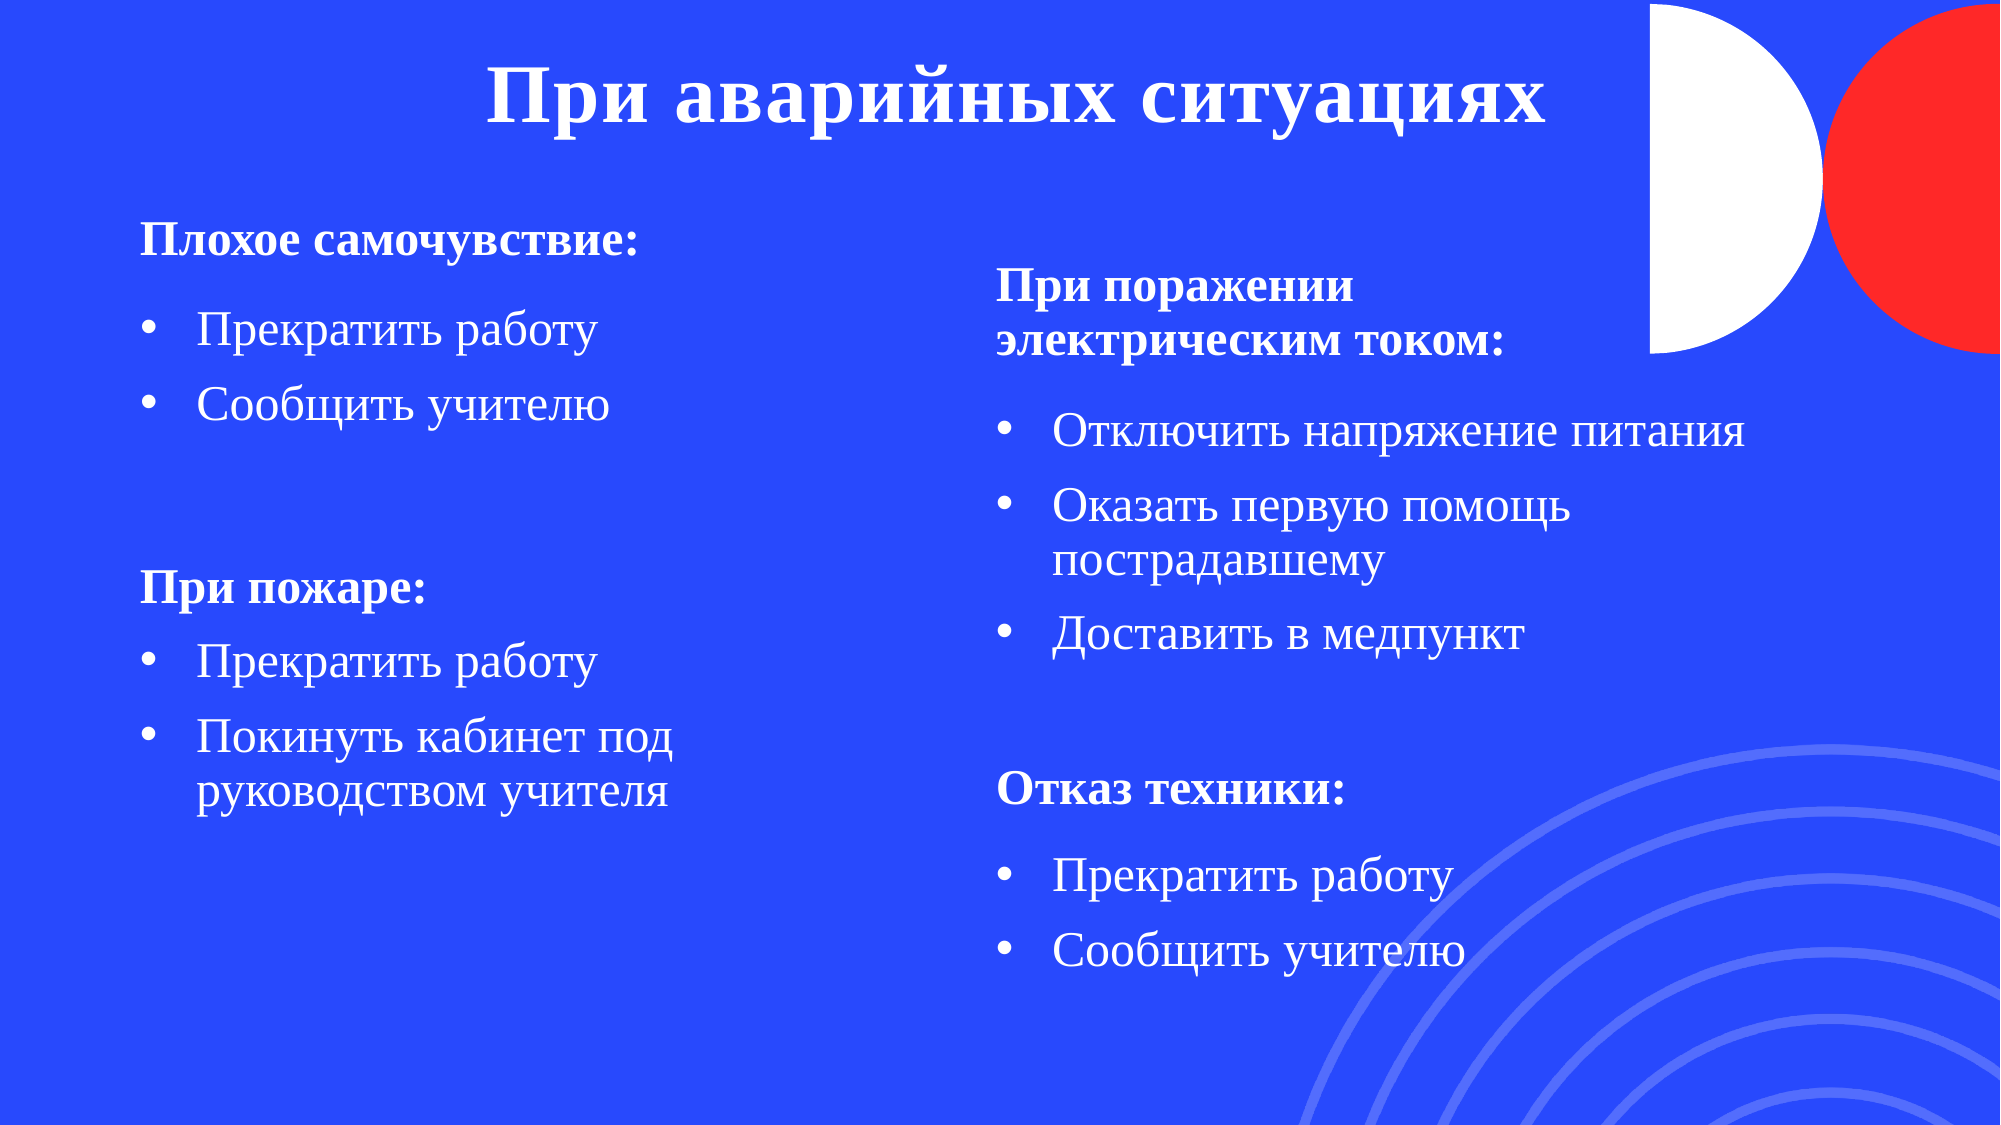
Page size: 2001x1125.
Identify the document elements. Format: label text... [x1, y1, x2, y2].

list Плохое самочувствие: [139, 212, 687, 317]
list Отказ техники: [995, 775, 1543, 848]
list Прекратить работу Сообщить учителю [995, 848, 1575, 1018]
list Прекратить работу Покинуть кабинет под руководством учителя [139, 634, 894, 890]
picture [1268, 744, 2000, 1125]
list При пожаре: [139, 560, 687, 634]
list Отключить напряжение питания Оказать первую помощь пострадавшему Доставить в медпункт [995, 403, 1847, 775]
list При поражении электрическим током: [995, 258, 1546, 376]
title При аварийных ситуациях [413, 50, 1622, 209]
list Прекратить работу Сообщить учителю [140, 302, 668, 496]
